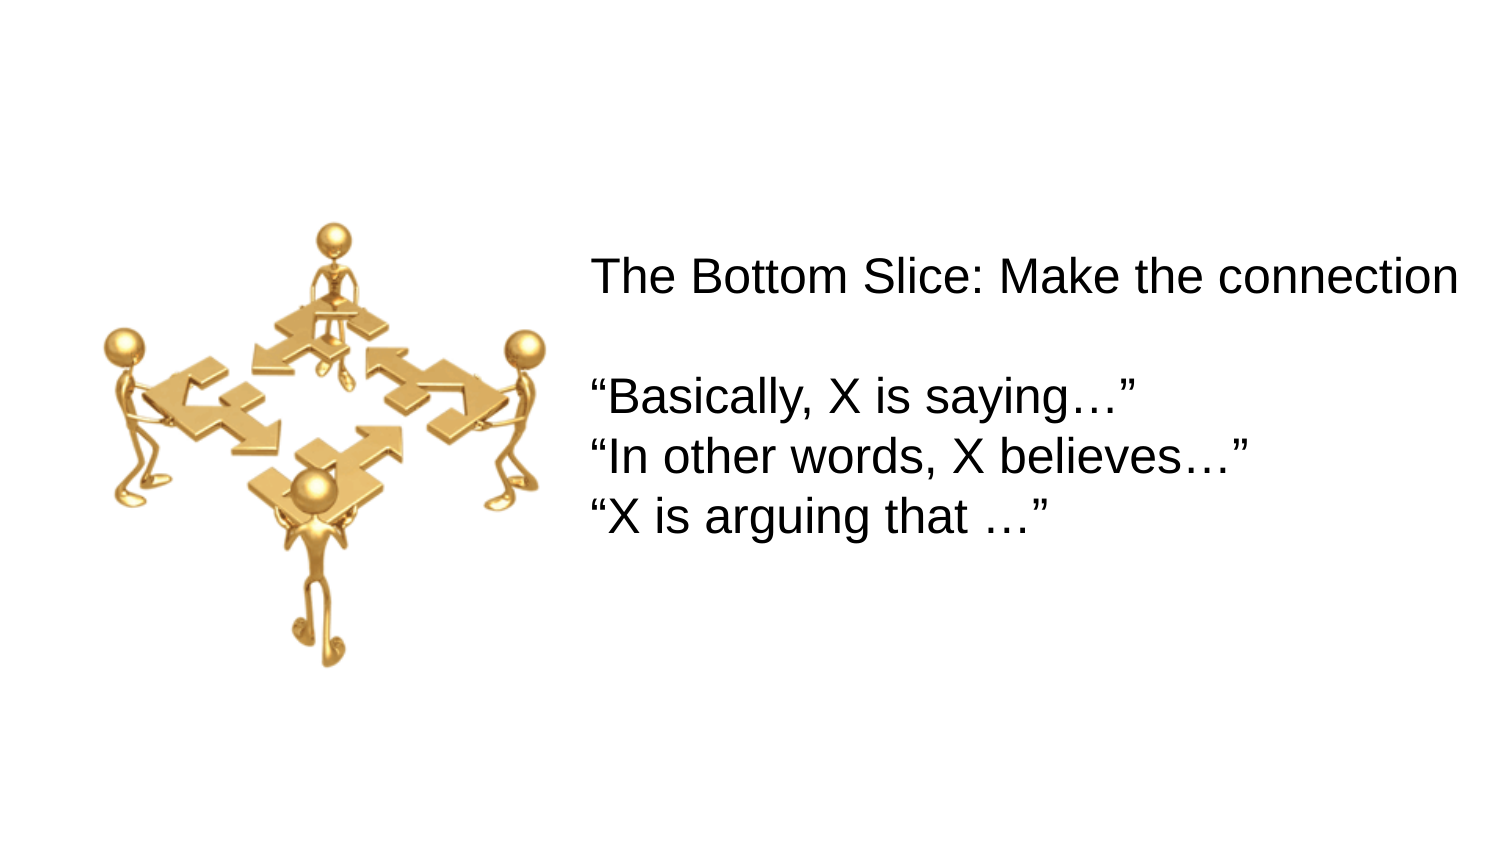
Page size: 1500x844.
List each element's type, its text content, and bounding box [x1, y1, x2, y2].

text_box The Bottom Slice: Make the connection “Basically, X is saying…” “In other words, X believes…” “X is arguing that …” [575, 228, 1500, 619]
picture [98, 213, 565, 681]
